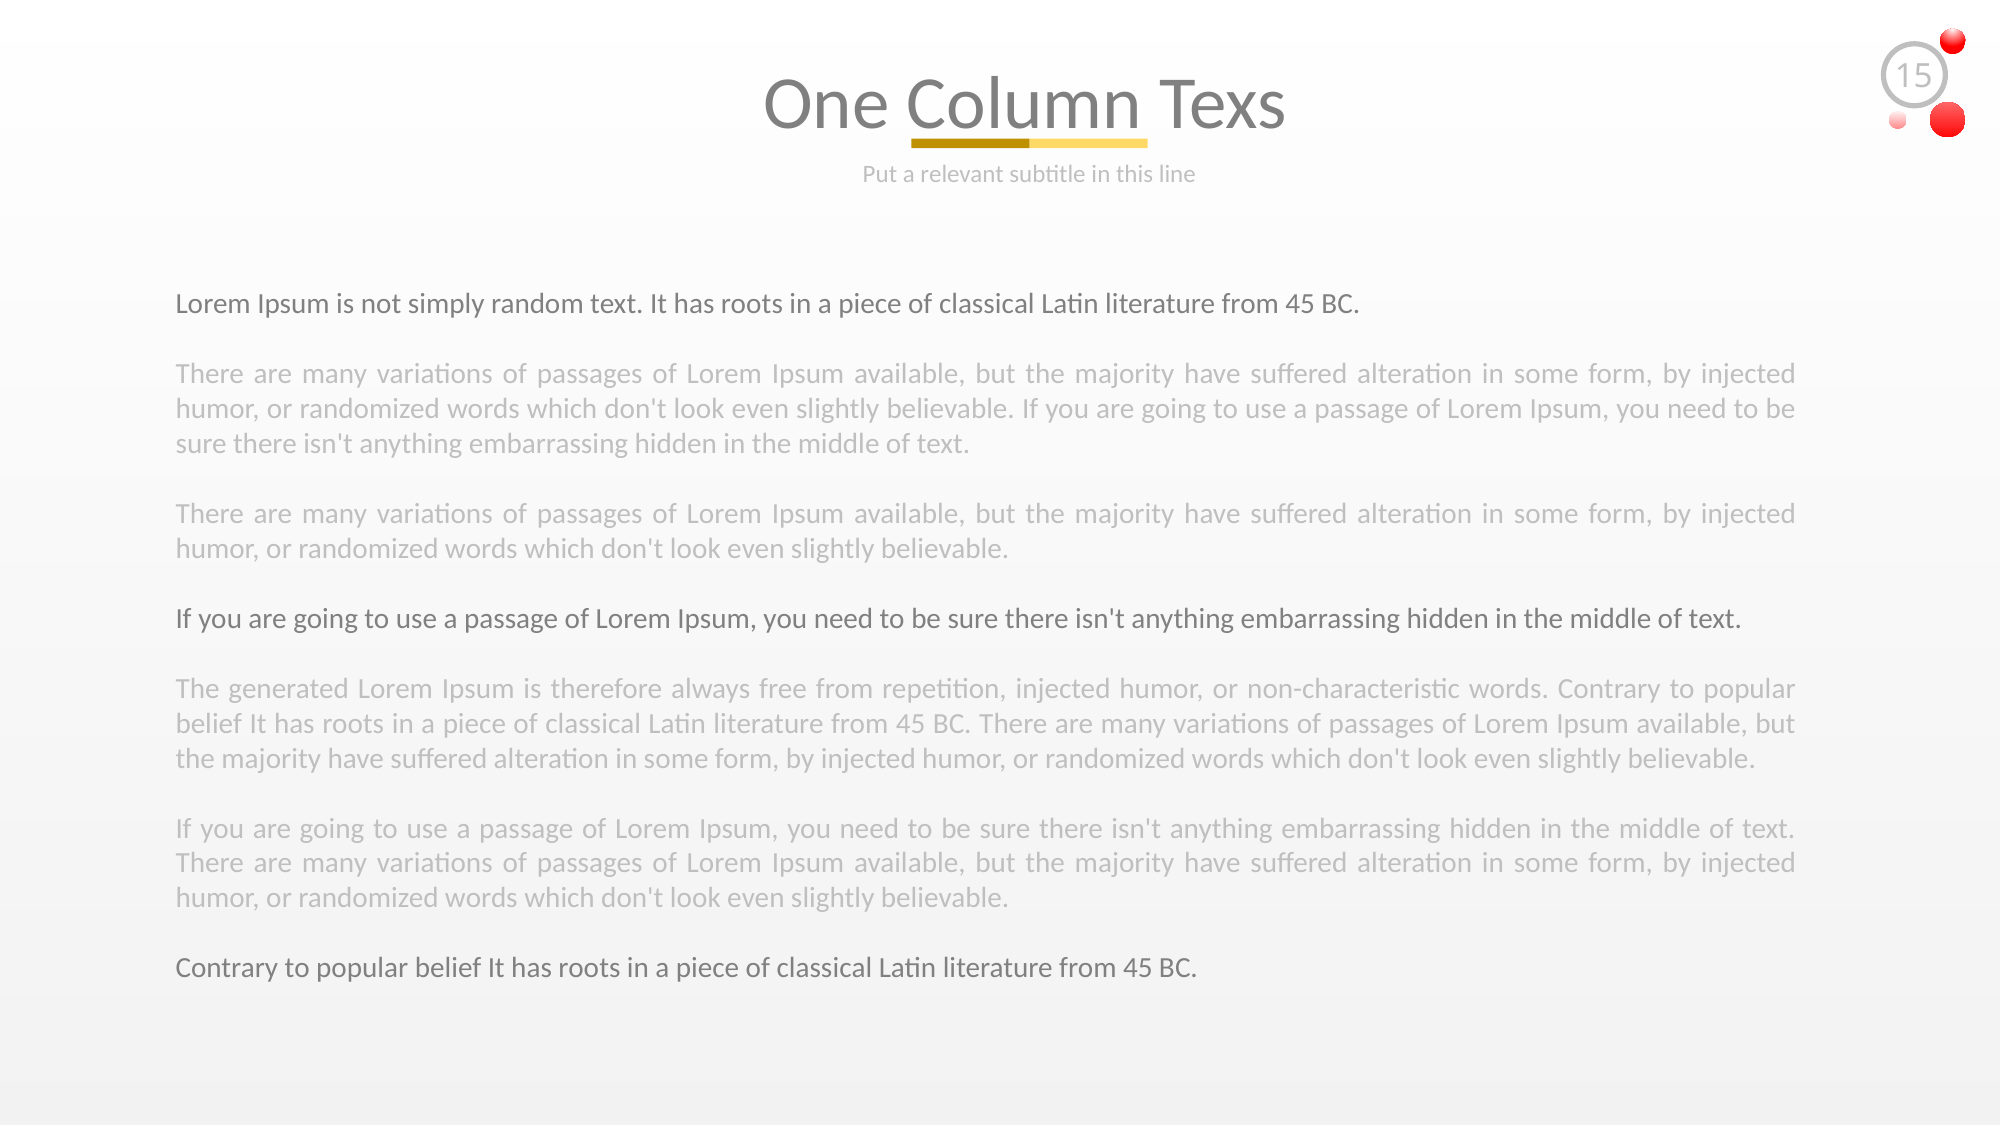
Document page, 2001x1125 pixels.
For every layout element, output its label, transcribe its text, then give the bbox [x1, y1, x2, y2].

text_box Lorem Ipsum is not simply random text. It has roots in a piece of classical Latin literature from 45 BC. There are many variations of passages of Lorem Ipsum available, but the majority have suffered alteration in some form, by injected humor, or randomized words which don't look even slightly believable. If you are going to use a passage of Lorem Ipsum, you need to be sure there isn't anything embarrassing hidden in the middle of text. There are many variations of passages of Lorem Ipsum available, but the majority have suffered alteration in some form, by injected humor, or randomized words which don't look even slightly believable. If you are going to use a passage of Lorem Ipsum, you need to be sure there isn't anything embarrassing hidden in the middle of text. The generated Lorem Ipsum is therefore always free from repetition, injected humor, or non-characteristic words. Contrary to popular belief It has roots in a piece of classical Latin literature from 45 BC. There are many variations of passages of Lorem Ipsum available, but the majority have suffered alteration in some form, by injected humor, or randomized words which don't look even slightly believable. If you are going to use a passage of Lorem Ipsum, you need to be sure there isn't anything embarrassing hidden in the middle of text. There are many variations of passages of Lorem Ipsum available, but the majority have suffered alteration in some form, by injected humor, or randomized words which don't look even slightly believable. Contrary to popular belief It has roots in a piece of classical Latin literature from 45 BC. [160, 277, 1821, 1060]
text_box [911, 138, 1148, 149]
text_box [1876, 28, 1966, 138]
text_box Put a relevant subtitle in this line [792, 142, 1267, 202]
text_box One Column Texs [597, 1, 1454, 152]
